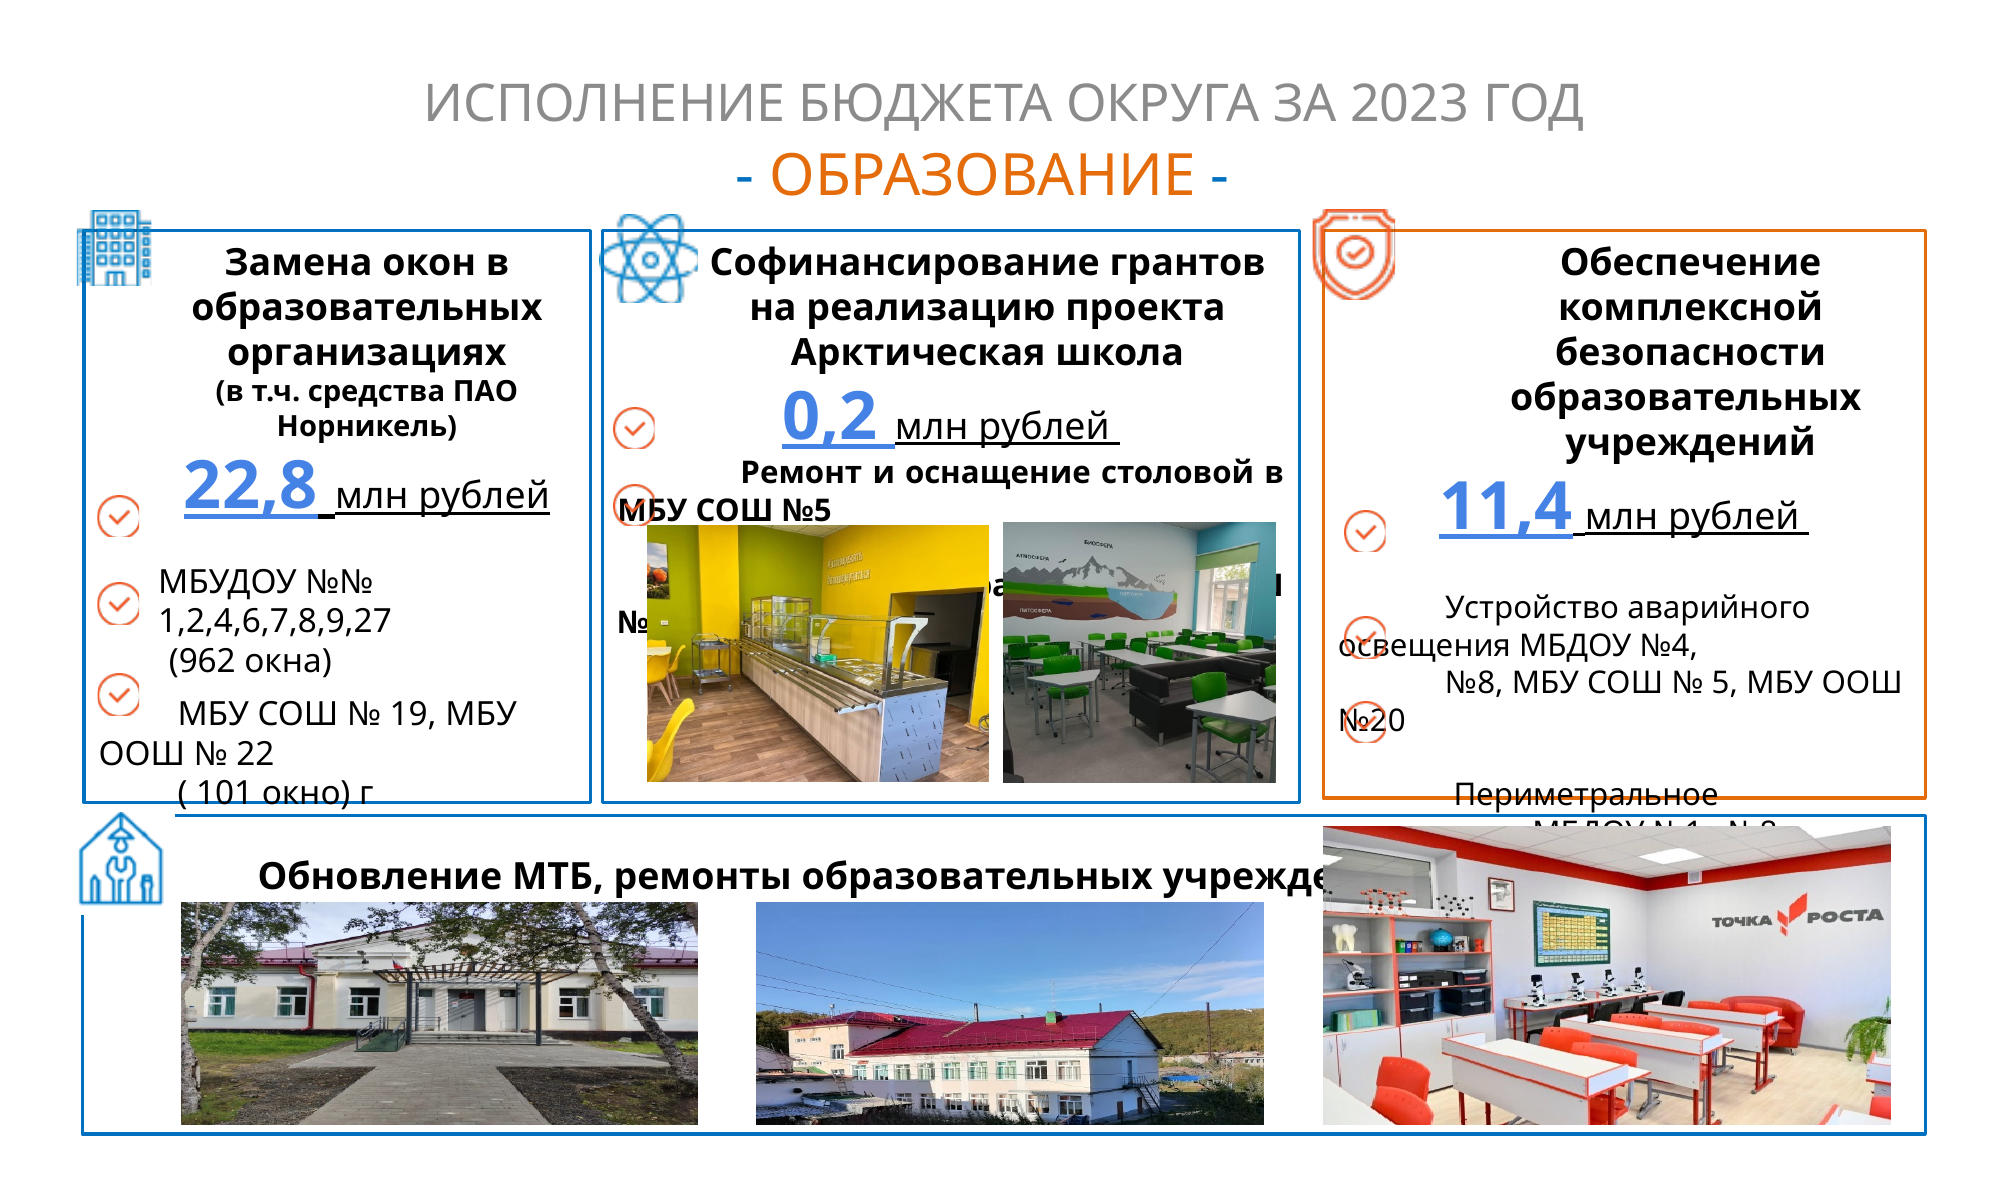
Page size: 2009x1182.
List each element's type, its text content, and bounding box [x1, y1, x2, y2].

text_box Замена окон в образовательных организациях (в т.ч. средства ПАО Норникель) 22,8 млн рублей МБУДОУ №№ 1,2,4,6,7,8,9,27 (962 окна) МБУ СОШ № 19, МБУ ООШ № 22 ( 101 окно) г Заполярный МБУ СОШ №3 пгт Никель (18 окон) МБУ СОШ №19 г Заполярный (8 окон) [82, 228, 593, 804]
picture [612, 483, 989, 783]
text_box Обеспечение комплексной безопасности образовательных учреждений 11,4 млн рублей Устройство аварийного освещения МБДОУ №4, №8, МБУ СОШ № 5, МБУ ООШ №20 Периметральное ограждение МБДОУ №1 , №8 Замена дверных блоков противопожарными МБУ СОШ №3, МБУ ООШ №22, №20, МБДОУ №4 [1321, 228, 1928, 800]
picture [1343, 616, 1386, 659]
picture [181, 902, 699, 1125]
title ИСПОЛНЕНИЕ БЮДЖЕТА ОКРУГА ЗА 2023 ГОД [100, 47, 1908, 154]
picture [76, 812, 176, 915]
picture [1312, 209, 1396, 301]
picture [97, 495, 140, 538]
text_box Обновление МТБ, ремонты образовательных учреждений 85,0 млн рублей [80, 813, 1928, 1136]
text_box - ОБРАЗОВАНИЕ - [417, 129, 1548, 215]
picture [755, 902, 1265, 1125]
picture [1343, 510, 1386, 553]
picture [97, 673, 140, 716]
text_box Софинансирование грантов на реализацию проекта Арктическая школа 0,2 млн рублей Ремонт и оснащение столовой в МБУ СОШ №5 пгт Печенга Кабинет географии в МБУ СОШ №1 пгт Никель [600, 228, 1301, 804]
picture [97, 582, 140, 625]
picture [1343, 700, 1386, 743]
picture [598, 214, 699, 304]
picture [76, 210, 152, 286]
picture [612, 406, 655, 450]
picture [1322, 826, 1891, 1125]
picture [1003, 522, 1277, 783]
